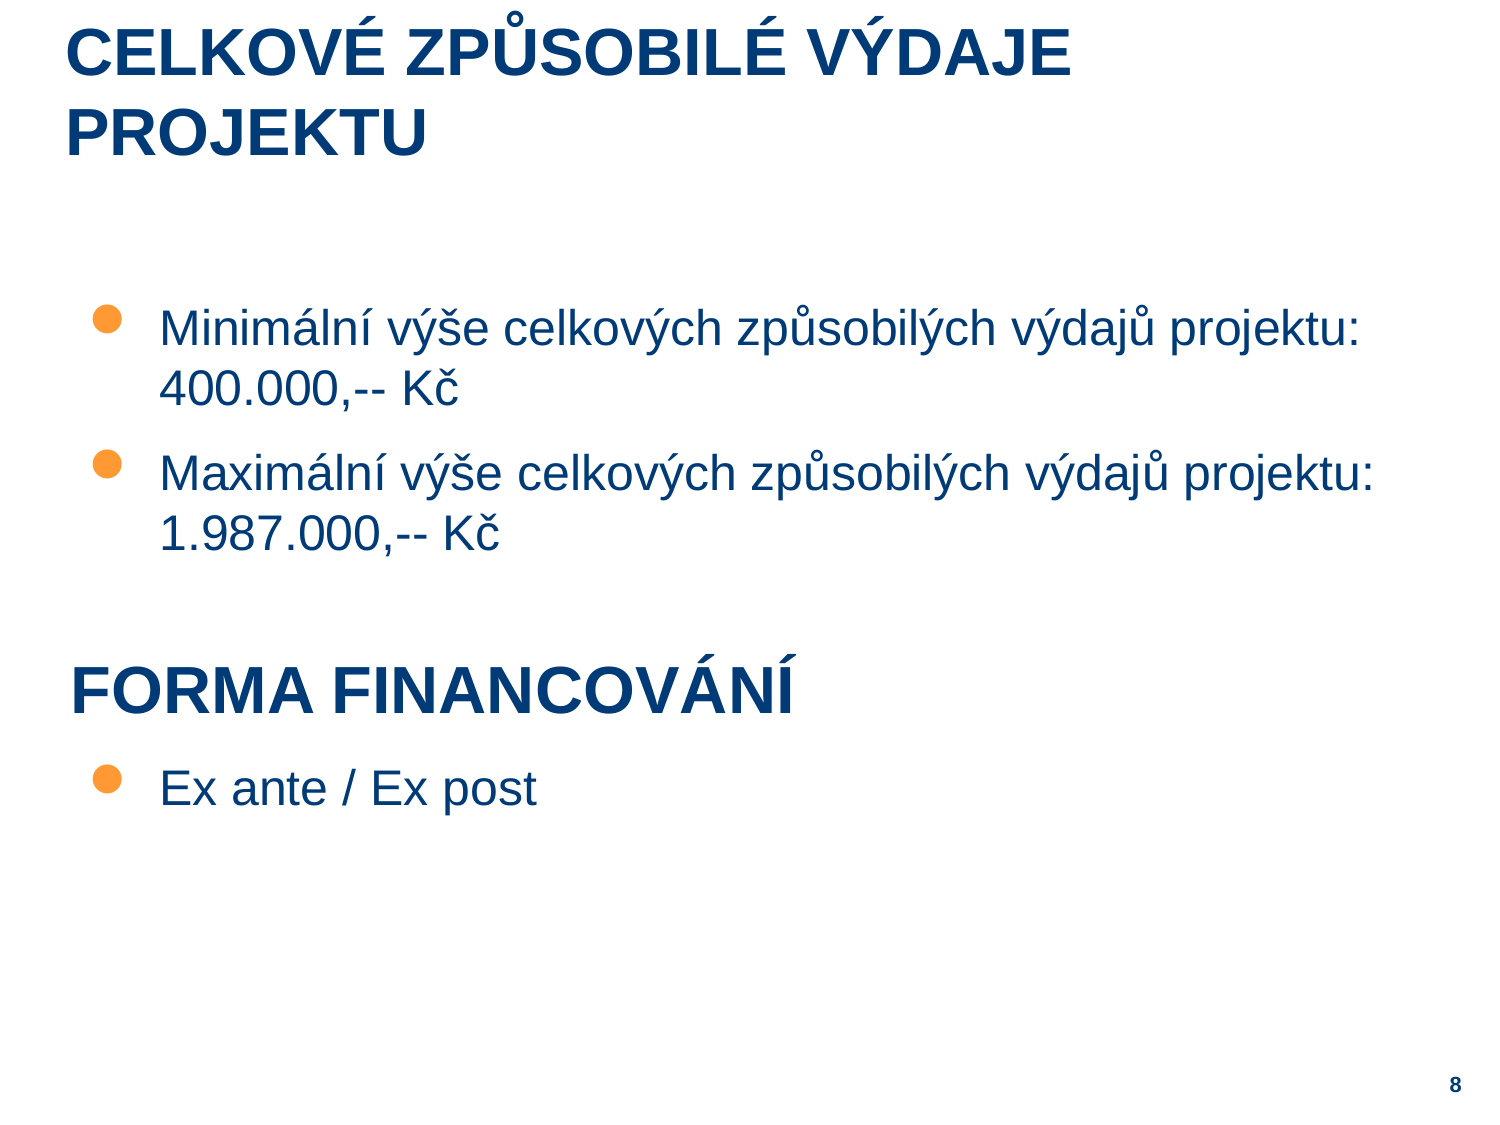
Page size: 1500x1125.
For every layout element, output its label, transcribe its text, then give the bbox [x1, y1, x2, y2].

slide_number 8 [1417, 1068, 1495, 1099]
title Celkové způsobilé výdaje projektu [59, 0, 1441, 178]
list Minimální výše celkových způsobilých výdajů projektu: 400.000,-- Kč Maximální výše celkových způsobilých výdajů projektu: 1.987.000,-- Kč Ex ante / Ex post [88, 295, 1412, 597]
list Minimální výše celkových způsobilých výdajů projektu: 400.000,-- Kč Maximální výše celkových způsobilých výdajů projektu: 1.987.000,-- Kč Ex ante / Ex post [88, 775, 1412, 1004]
text_box Forma financování [64, 597, 1447, 775]
